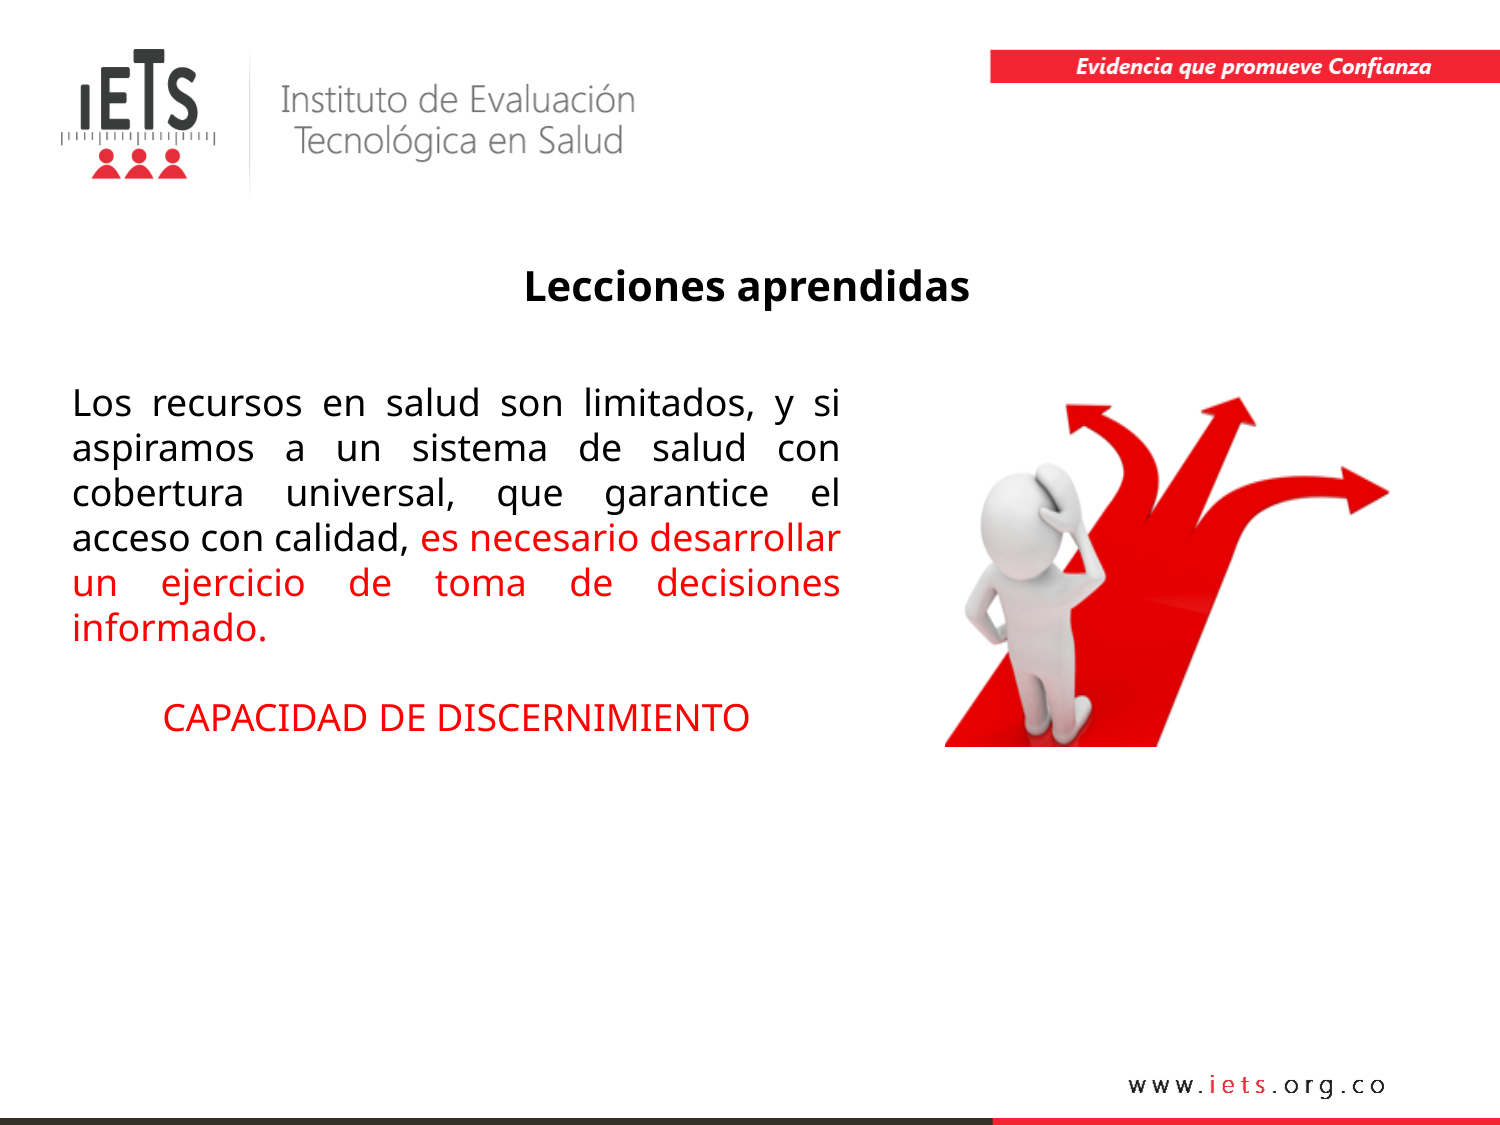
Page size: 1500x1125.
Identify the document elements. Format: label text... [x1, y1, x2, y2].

text_box [25, 0, 659, 609]
text_box Los recursos en salud son limitados, y si aspiramos a un sistema de salud con cobertura universal, que garantice el acceso con calidad, es necesario desarrollar un ejercicio de toma de decisiones informado. CAPACIDAD DE DISCERNIMIENTO [57, 371, 857, 746]
picture [0, 0, 1500, 1125]
text_box Lecciones aprendidas [659, 251, 986, 317]
